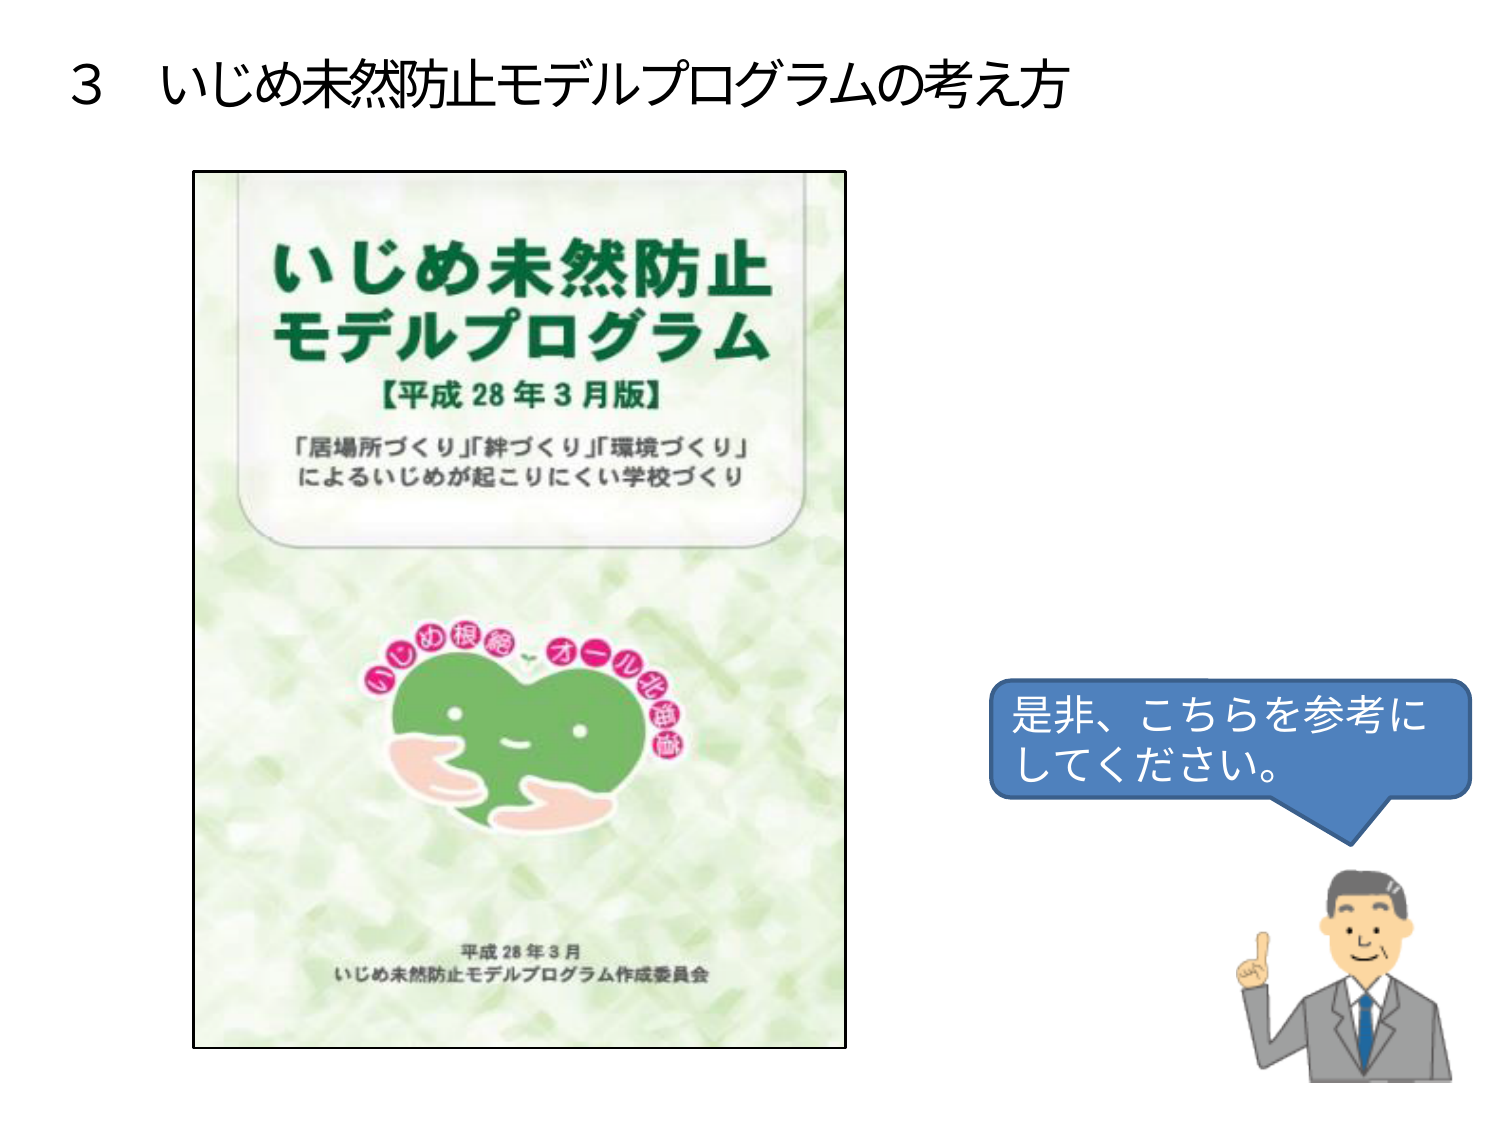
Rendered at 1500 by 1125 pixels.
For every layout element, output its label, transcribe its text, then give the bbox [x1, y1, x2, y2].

text_box ３ いじめ未然防止モデルプログラムの考え方 [45, 42, 1231, 138]
text_box 是非、こちらを参考に してください。 [989, 678, 1473, 847]
picture [1235, 869, 1456, 1083]
picture [194, 172, 845, 1047]
